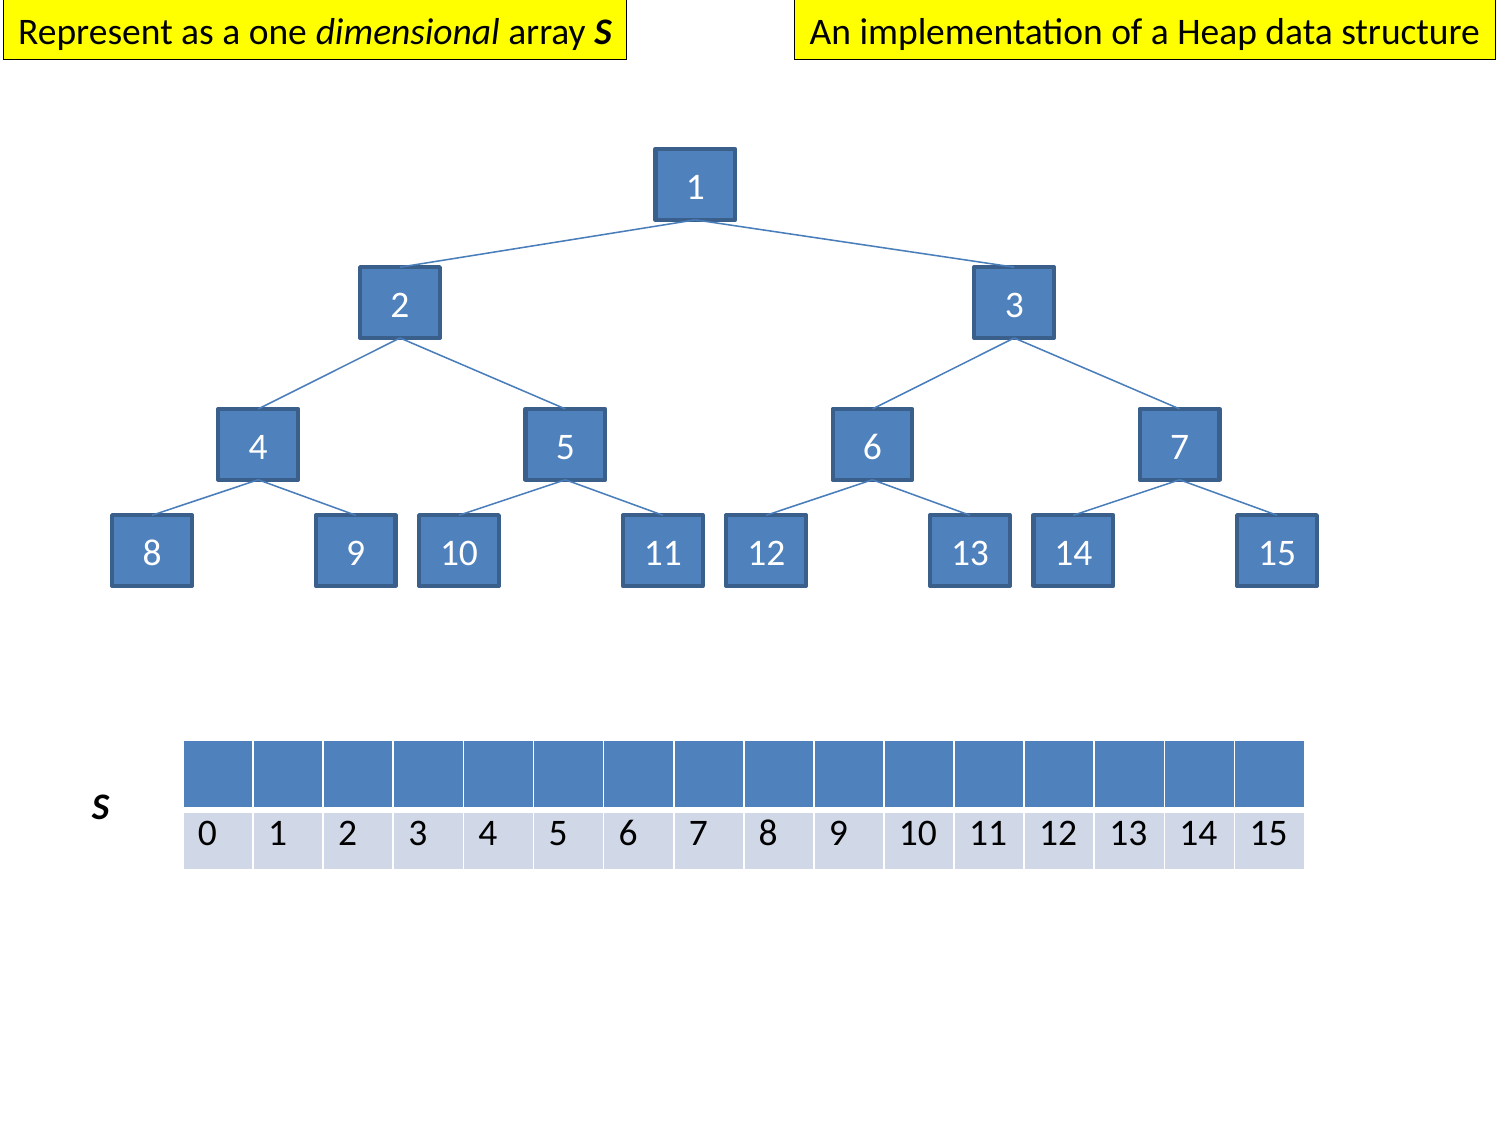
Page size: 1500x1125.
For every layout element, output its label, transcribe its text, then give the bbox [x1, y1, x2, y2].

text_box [726, 408, 1011, 587]
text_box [359, 148, 1055, 339]
table_cell 8 [745, 813, 813, 869]
table_header [1235, 741, 1304, 807]
table_cell 12 [1025, 813, 1093, 869]
table_header [745, 741, 813, 807]
table_cell 6 [604, 813, 673, 869]
text_box S [77, 775, 125, 835]
table_cell 0 [184, 813, 252, 869]
table_header [534, 741, 603, 807]
table_cell 10 [885, 813, 953, 869]
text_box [399, 337, 566, 410]
table_header [1095, 741, 1164, 807]
table_header [885, 741, 953, 807]
table_header [254, 741, 322, 807]
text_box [418, 408, 703, 587]
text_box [1033, 408, 1318, 587]
table_header [955, 741, 1023, 807]
text_box Represent as a one dimensional array S [3, 0, 627, 60]
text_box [872, 337, 1012, 410]
table_cell 9 [815, 813, 883, 869]
table_cell 13 [1095, 813, 1164, 869]
table_cell 4 [464, 813, 533, 869]
table_cell 15 [1235, 813, 1304, 869]
table_header [1025, 741, 1093, 807]
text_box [1013, 337, 1180, 410]
table_header [1165, 741, 1234, 807]
table_header [604, 741, 673, 807]
table_header [815, 741, 883, 807]
table_cell 7 [675, 813, 743, 869]
table_header [675, 741, 743, 807]
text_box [111, 408, 396, 587]
table_cell 14 [1165, 813, 1234, 869]
table_header [464, 741, 533, 807]
table_cell 3 [394, 813, 463, 869]
table_header [184, 741, 252, 807]
table_header [324, 741, 392, 807]
table_cell 2 [324, 813, 392, 869]
table_cell 11 [955, 813, 1023, 869]
table_cell 1 [254, 813, 322, 869]
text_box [257, 337, 398, 410]
text_box An implementation of a Heap data structure [794, 0, 1496, 60]
table_header [394, 741, 463, 807]
table_cell 5 [534, 813, 603, 869]
